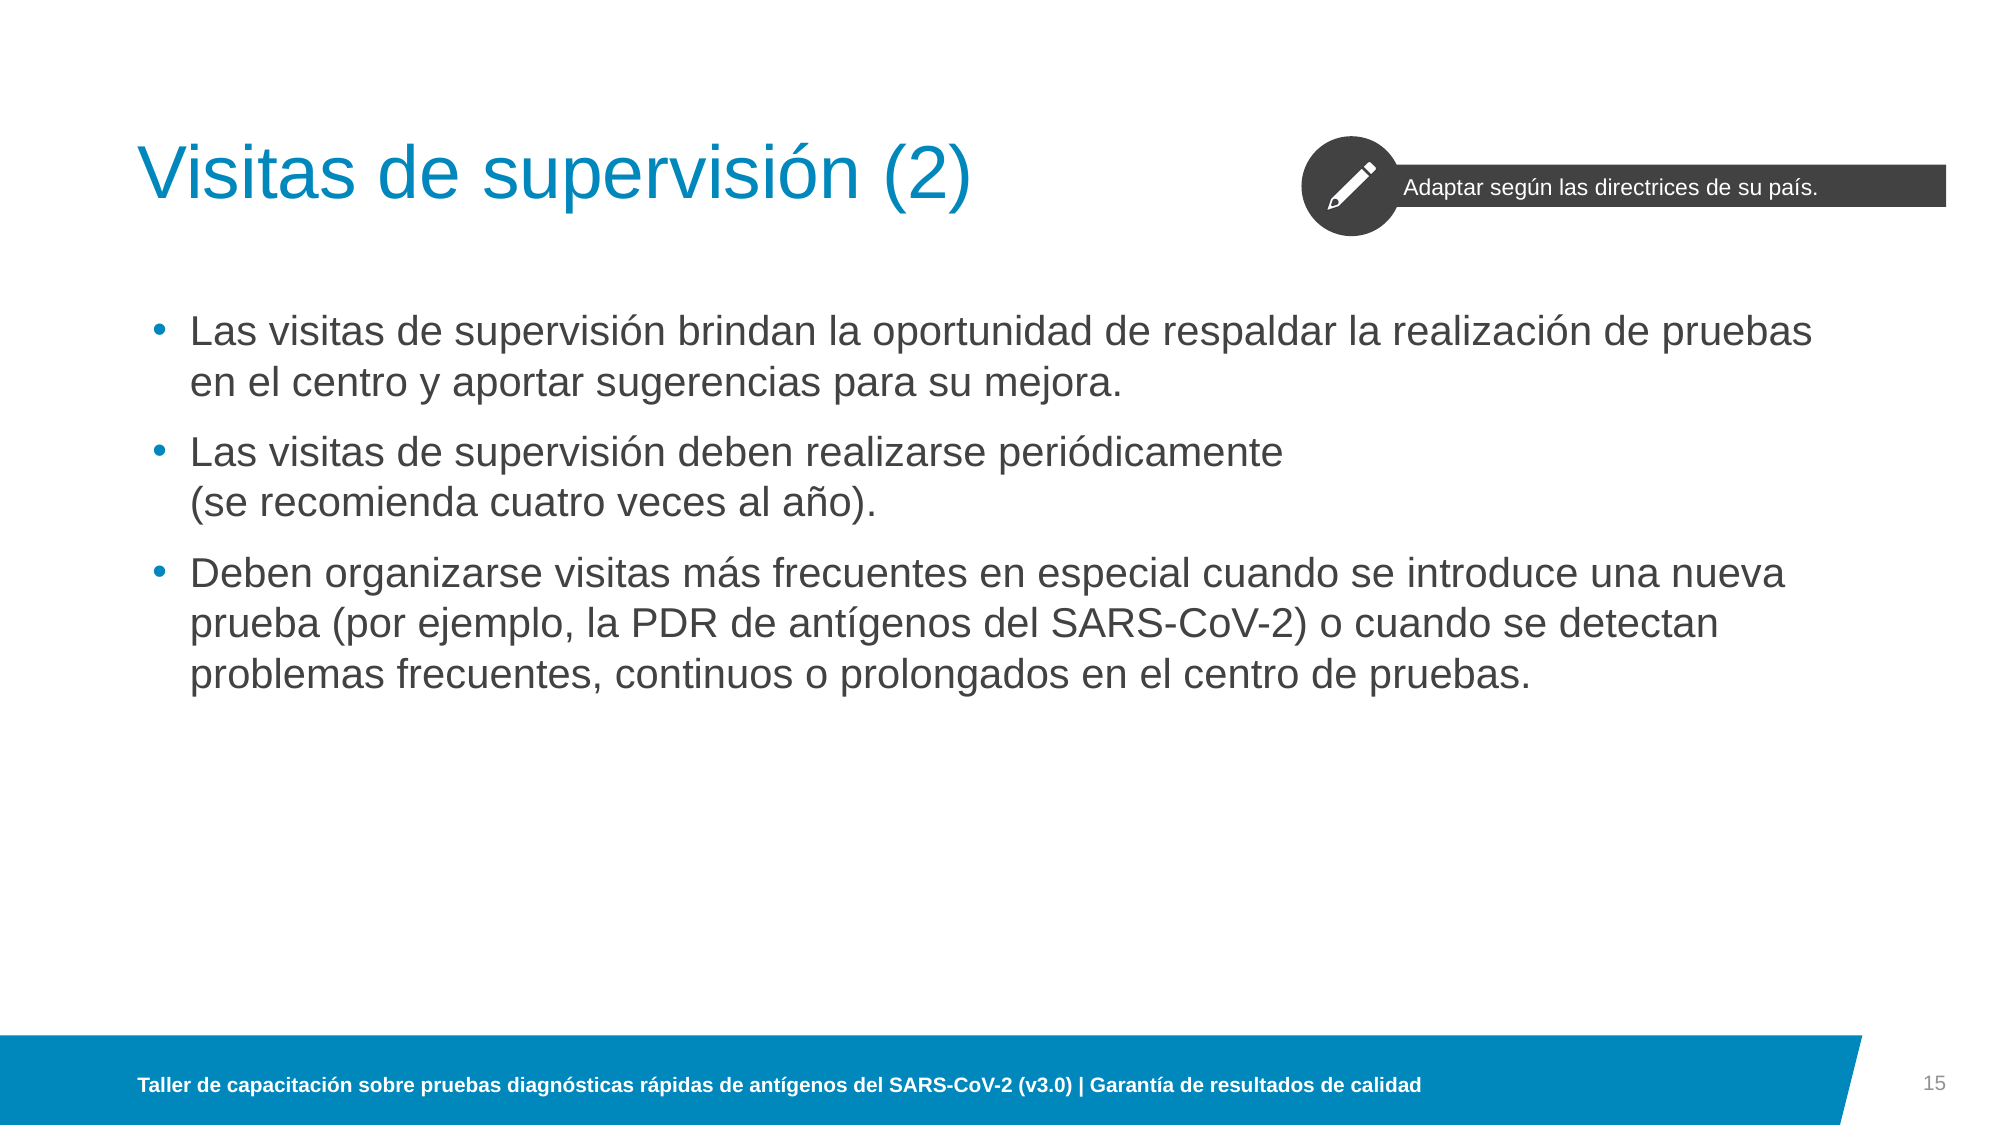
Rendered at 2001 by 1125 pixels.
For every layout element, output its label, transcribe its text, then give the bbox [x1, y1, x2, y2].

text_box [1302, 137, 1947, 236]
list Las visitas de supervisión brindan la oportunidad de respaldar la realización de pruebas en el centro y aportar sugerencias para su mejora. Las visitas de supervisión deben realizarse periódicamente (se recomienda cuatro veces al año). Deben organizarse visitas más frecuentes en especial cuando se introduce una nueva prueba (por ejemplo, la PDR de antígenos del SARS-CoV-2) o cuando se detectan problemas frecuentes, continuos o prolongados en el centro de pruebas. [137, 296, 1863, 1077]
title Visitas de supervisión (2) [137, 59, 1863, 215]
slide_number 15 [1862, 1035, 1947, 1125]
footer Taller de capacitación sobre pruebas diagnósticas rápidas de antígenos del SARS-CoV-2 (v3.0) | Garantía de resultados de calidad [137, 1042, 1555, 1125]
